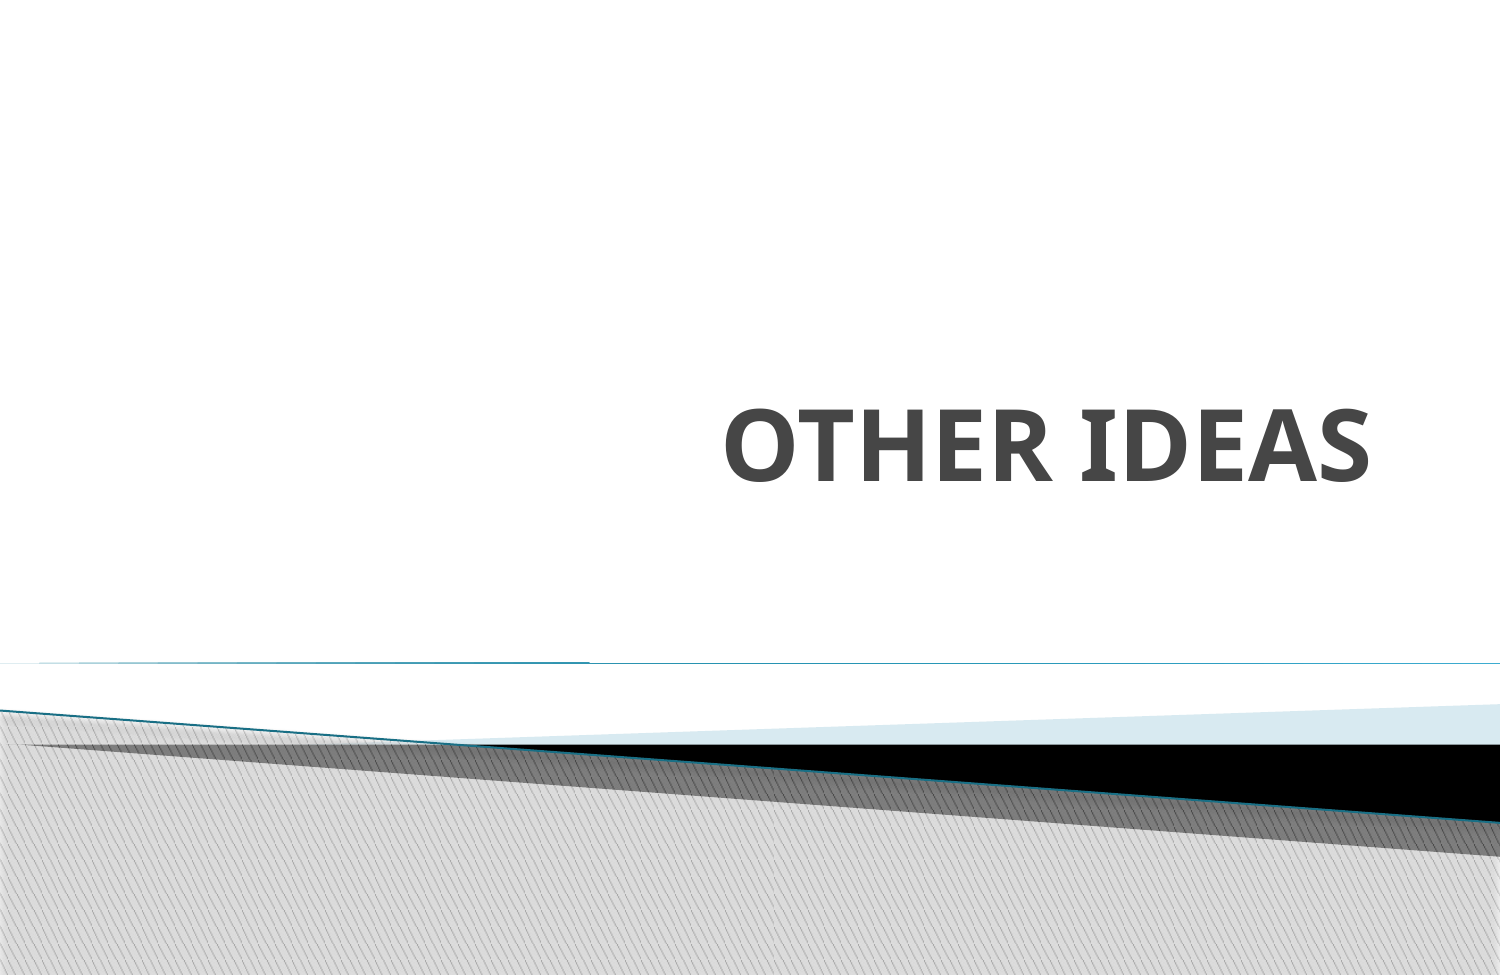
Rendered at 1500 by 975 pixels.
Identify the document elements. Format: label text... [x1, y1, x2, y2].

title OTHER IDEAS [112, 249, 1388, 510]
picture [5, 744, 1500, 857]
